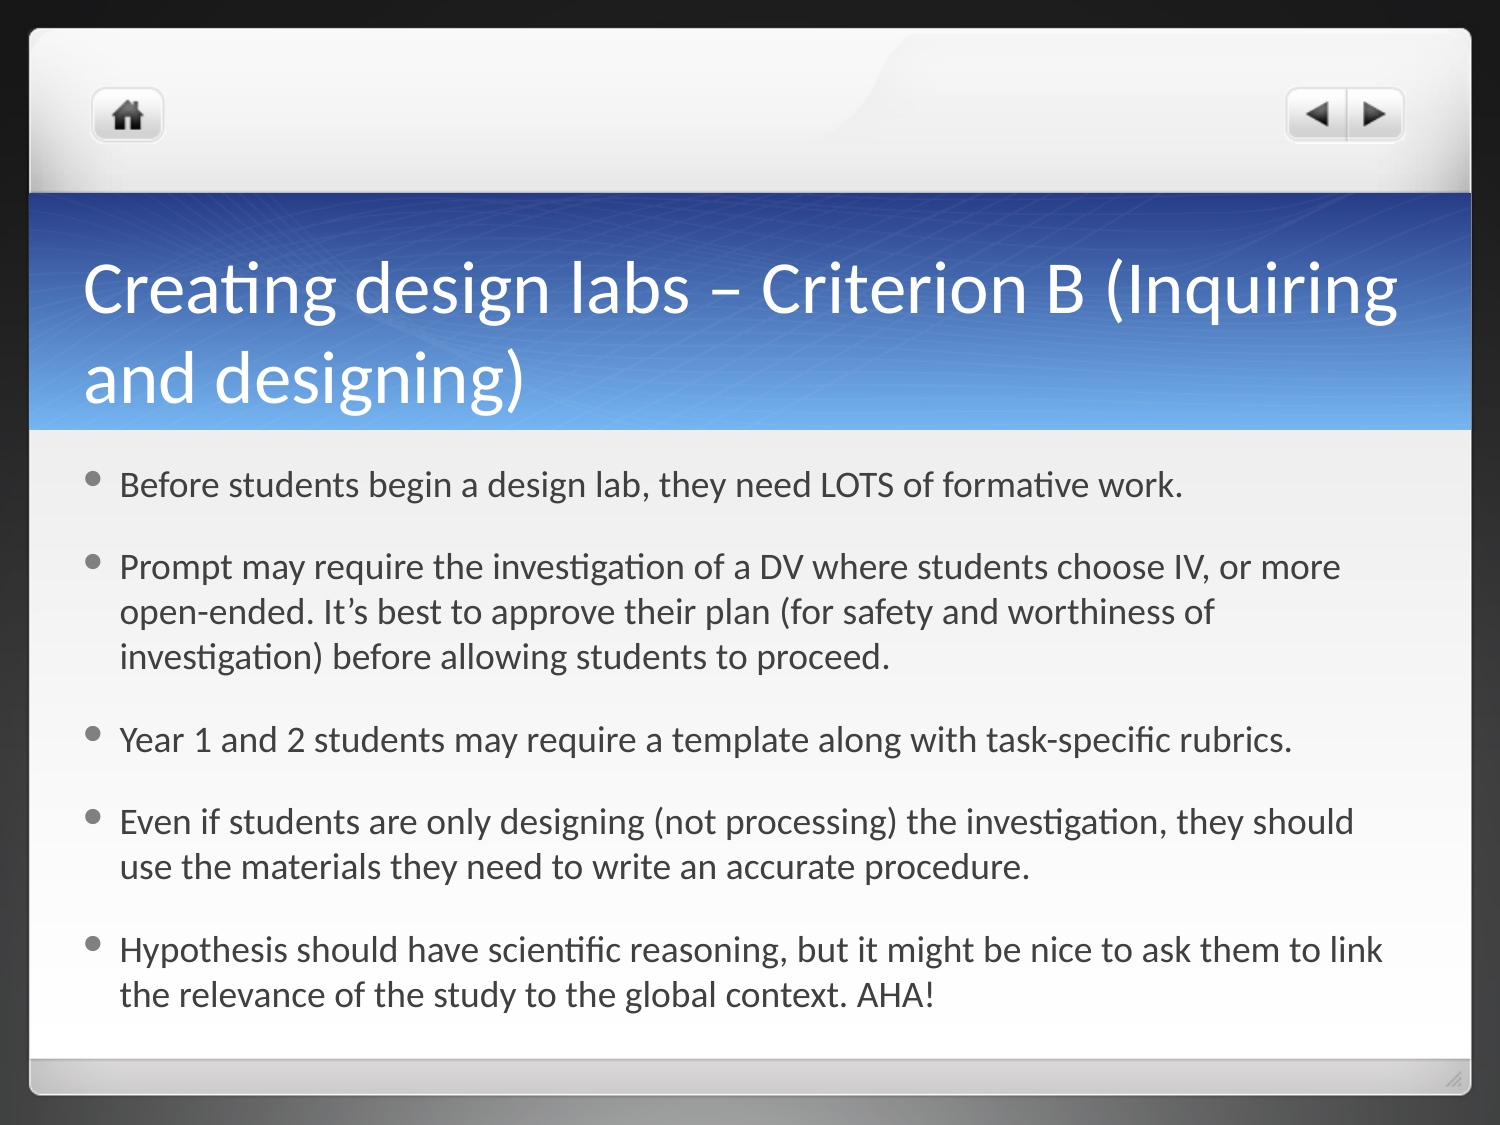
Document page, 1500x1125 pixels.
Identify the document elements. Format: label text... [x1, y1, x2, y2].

title Creating design labs – Criterion B (Inquiring and designing) [68, 238, 1432, 427]
picture [0, 0, 1500, 1125]
list Before students begin a design lab, they need LOTS of formative work. Prompt may require the investigation of a DV where students choose IV, or more open-ended. It’s best to approve their plan (for safety and worthiness of investigation) before allowing students to proceed. Year 1 and 2 students may require a template along with task-specific rubrics. Even if students are only designing (not processing) the investigation, they should use the materials they need to write an accurate procedure. Hypothesis should have scientific reasoning, but it might be nice to ask them to link the relevance of the study to the global context. AHA! [68, 452, 1432, 1025]
